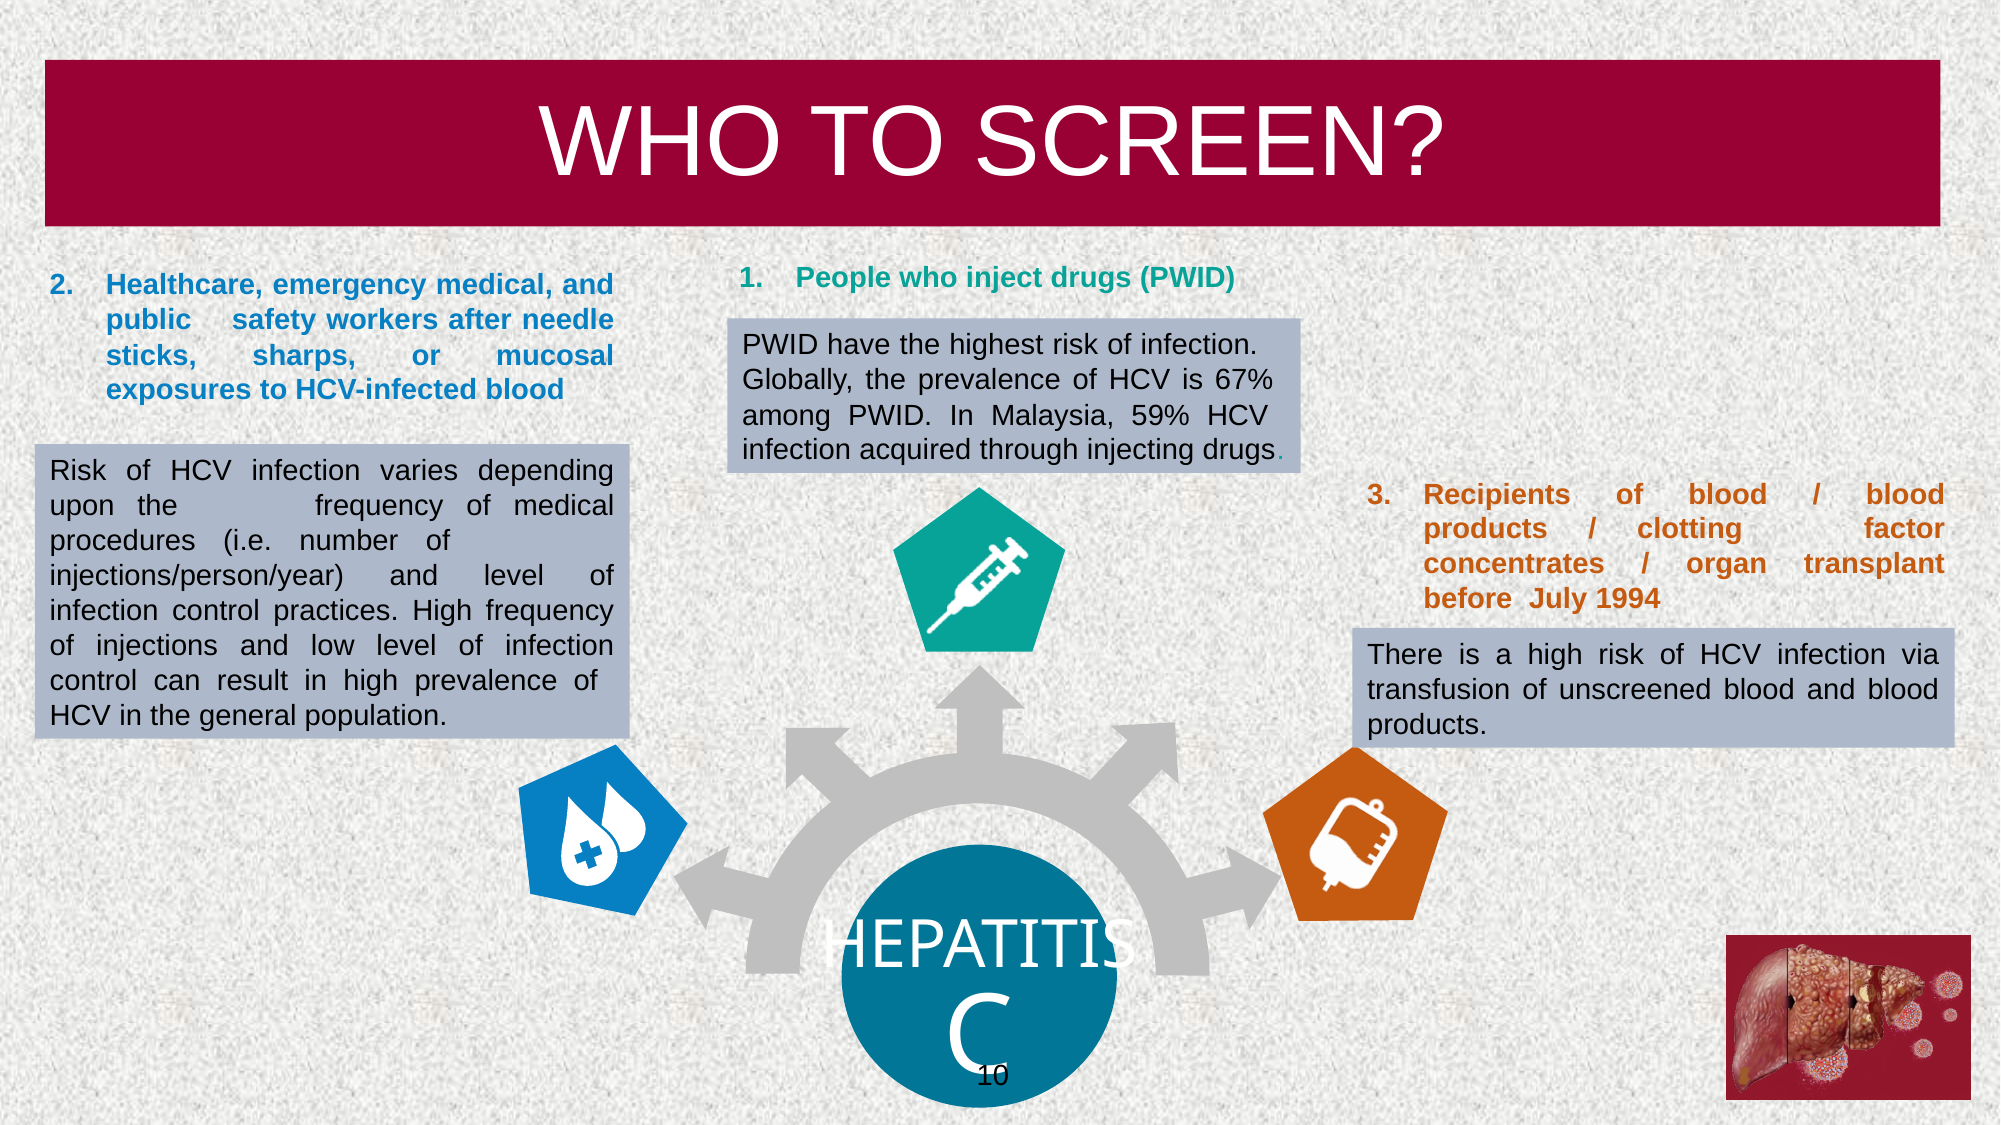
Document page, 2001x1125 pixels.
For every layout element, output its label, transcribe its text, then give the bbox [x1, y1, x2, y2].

picture [0, 0, 2001, 1125]
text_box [34, 258, 630, 734]
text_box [507, 487, 1446, 1108]
text_box WHO TO SCREEN? [45, 59, 1941, 227]
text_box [724, 250, 1301, 484]
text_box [1352, 467, 1961, 742]
